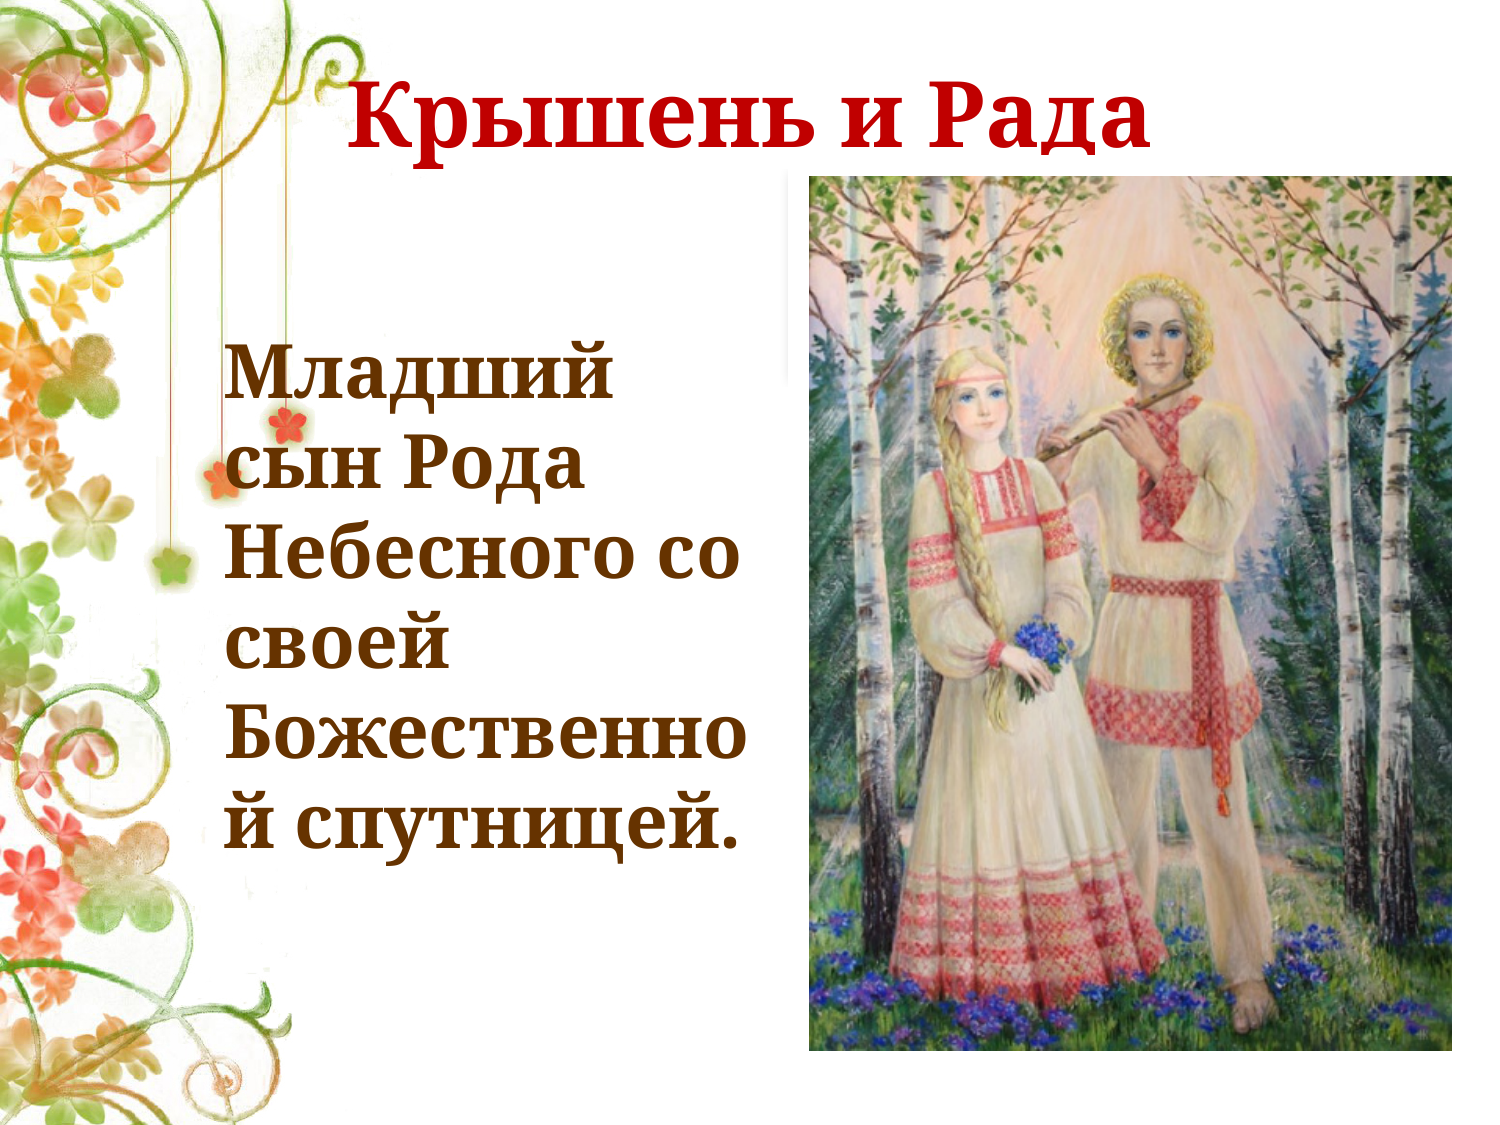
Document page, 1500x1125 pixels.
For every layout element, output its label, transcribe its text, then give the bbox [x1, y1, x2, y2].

picture [0, 0, 1500, 1125]
list Младший сын Рода Небесного со своей Божественной спутницей. [152, 316, 788, 950]
title Крышень и Рада [74, 44, 1426, 177]
